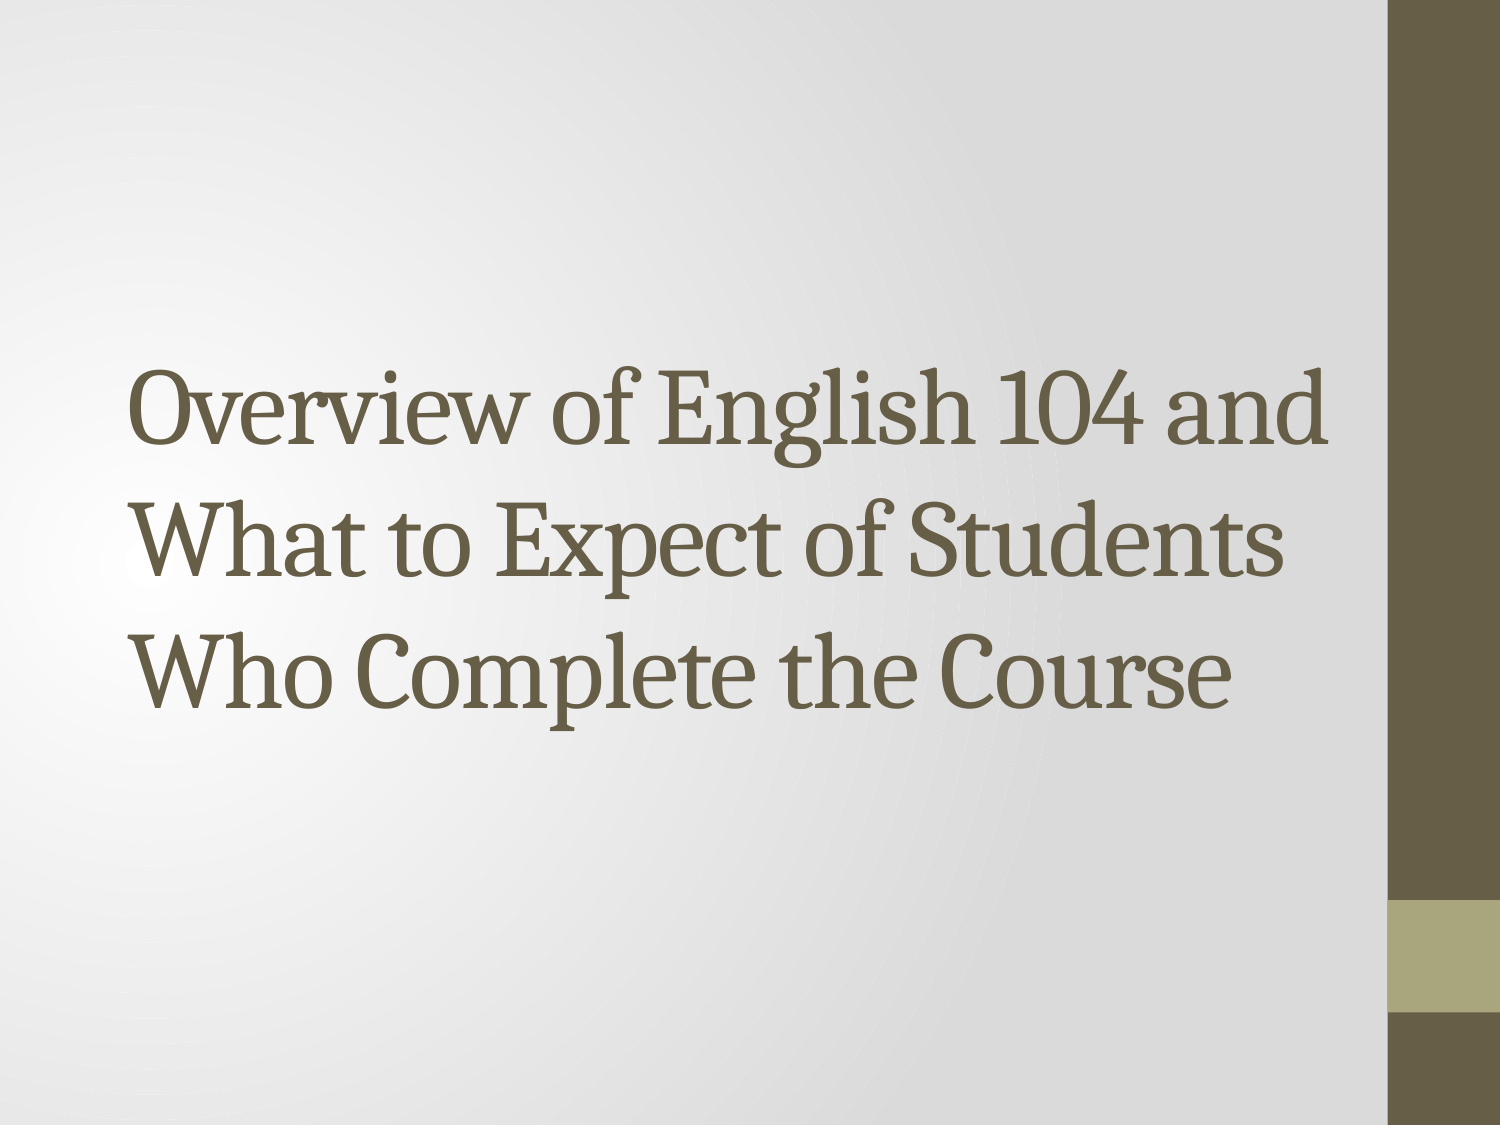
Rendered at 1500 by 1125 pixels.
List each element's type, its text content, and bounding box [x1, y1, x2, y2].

title Overview of English 104 and What to Expect of Students Who Complete the Course [112, 312, 1350, 738]
